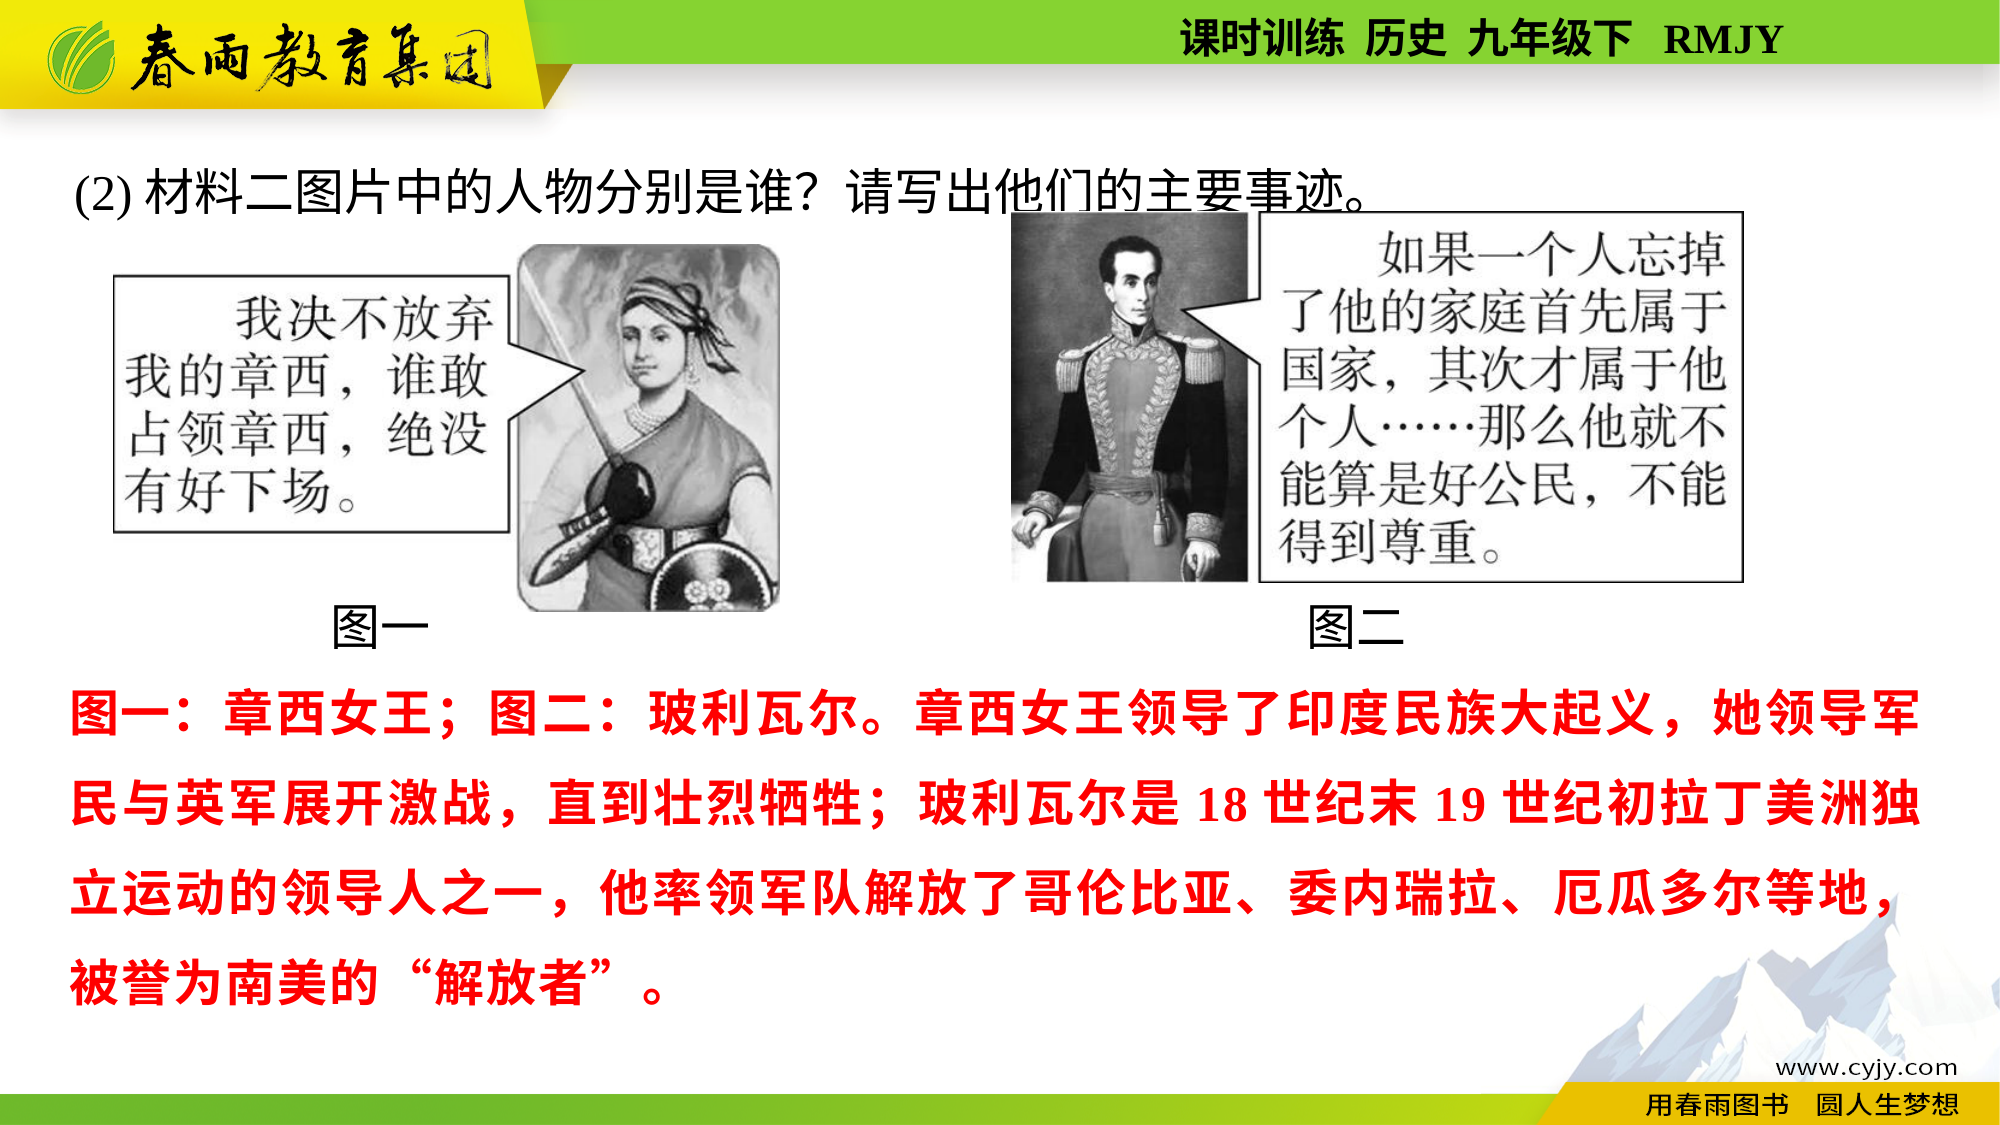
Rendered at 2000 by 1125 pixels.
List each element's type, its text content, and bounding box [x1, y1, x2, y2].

picture [0, 0, 2000, 1125]
text_box 图二 [1291, 591, 1422, 664]
text_box 图一：章西女王；图二：玻利瓦尔。章西女王领导了印度民族大起义，她领导军民与英军展开激战，直到壮烈牺牲；玻利瓦尔是18世纪末19世纪初拉丁美洲独立运动的领导人之一，他率领军队解放了哥伦比亚、委内瑞拉、厄瓜多尔等地，被誉为南美的“解放者”。 [54, 644, 1939, 1020]
list (2)材料二图片中的人物分别是谁？请写出他们的主要事迹。 [59, 122, 1944, 217]
text_box 图一 [315, 620, 446, 664]
